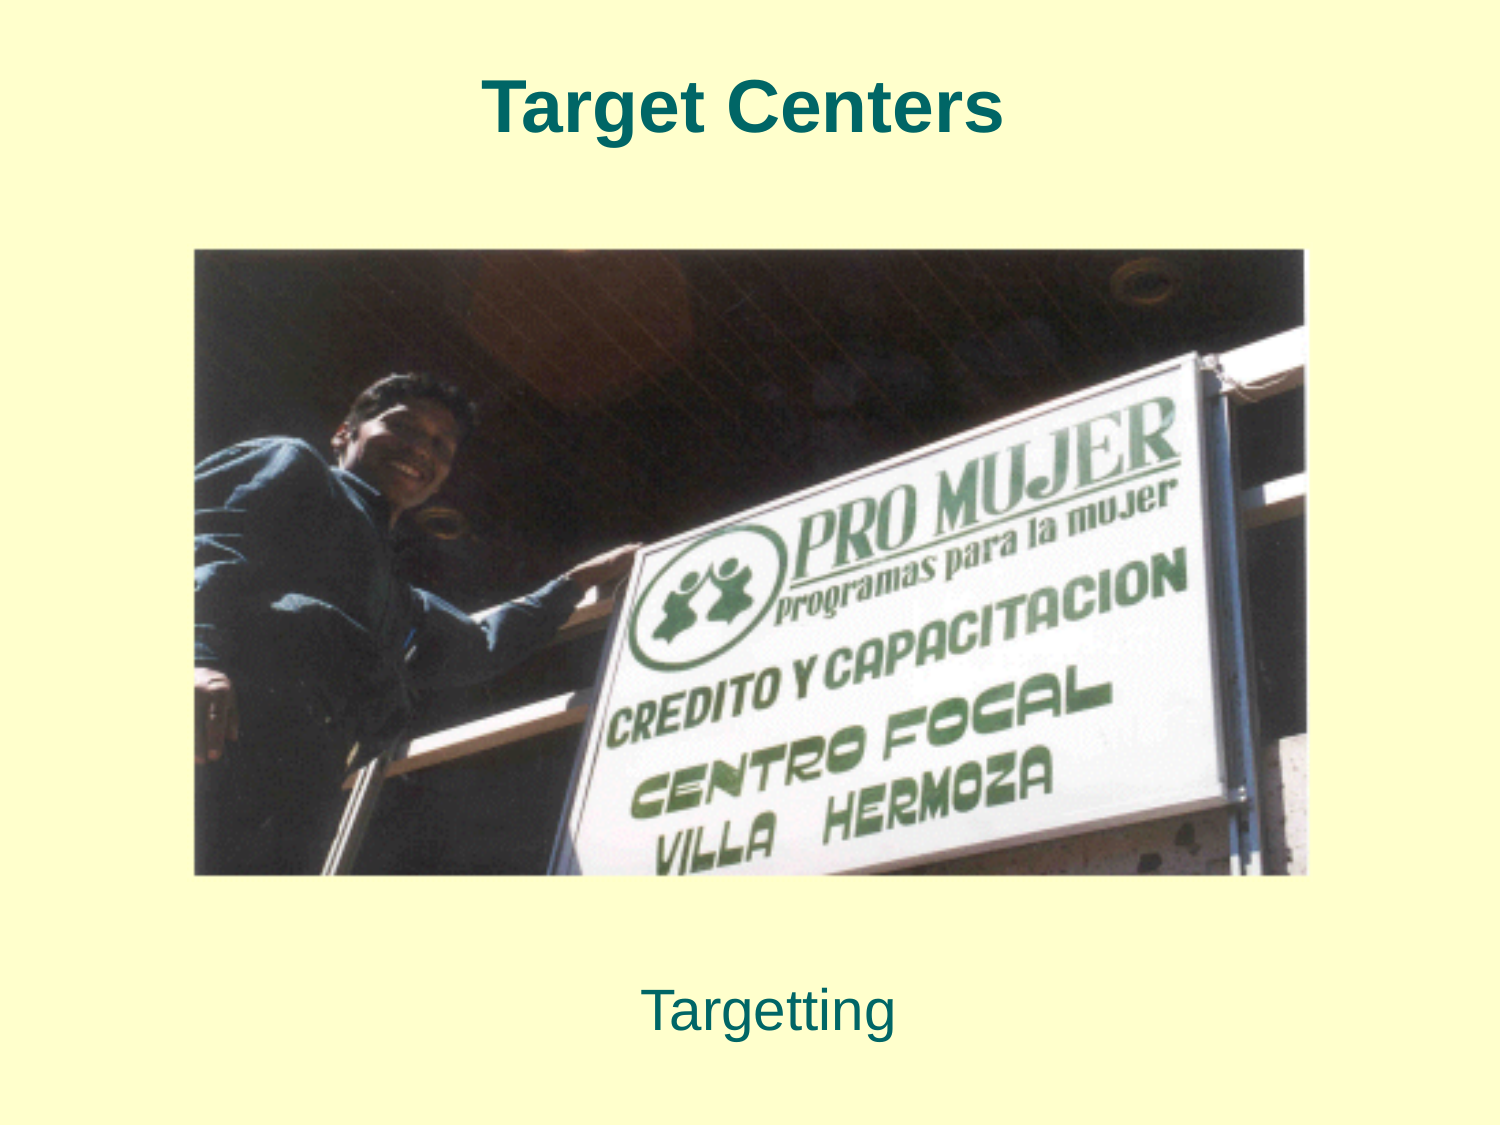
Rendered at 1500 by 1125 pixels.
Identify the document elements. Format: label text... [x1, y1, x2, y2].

text_box Target Centers [137, 49, 1350, 155]
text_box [187, 242, 1313, 883]
text_box Targetting [162, 964, 1375, 1050]
